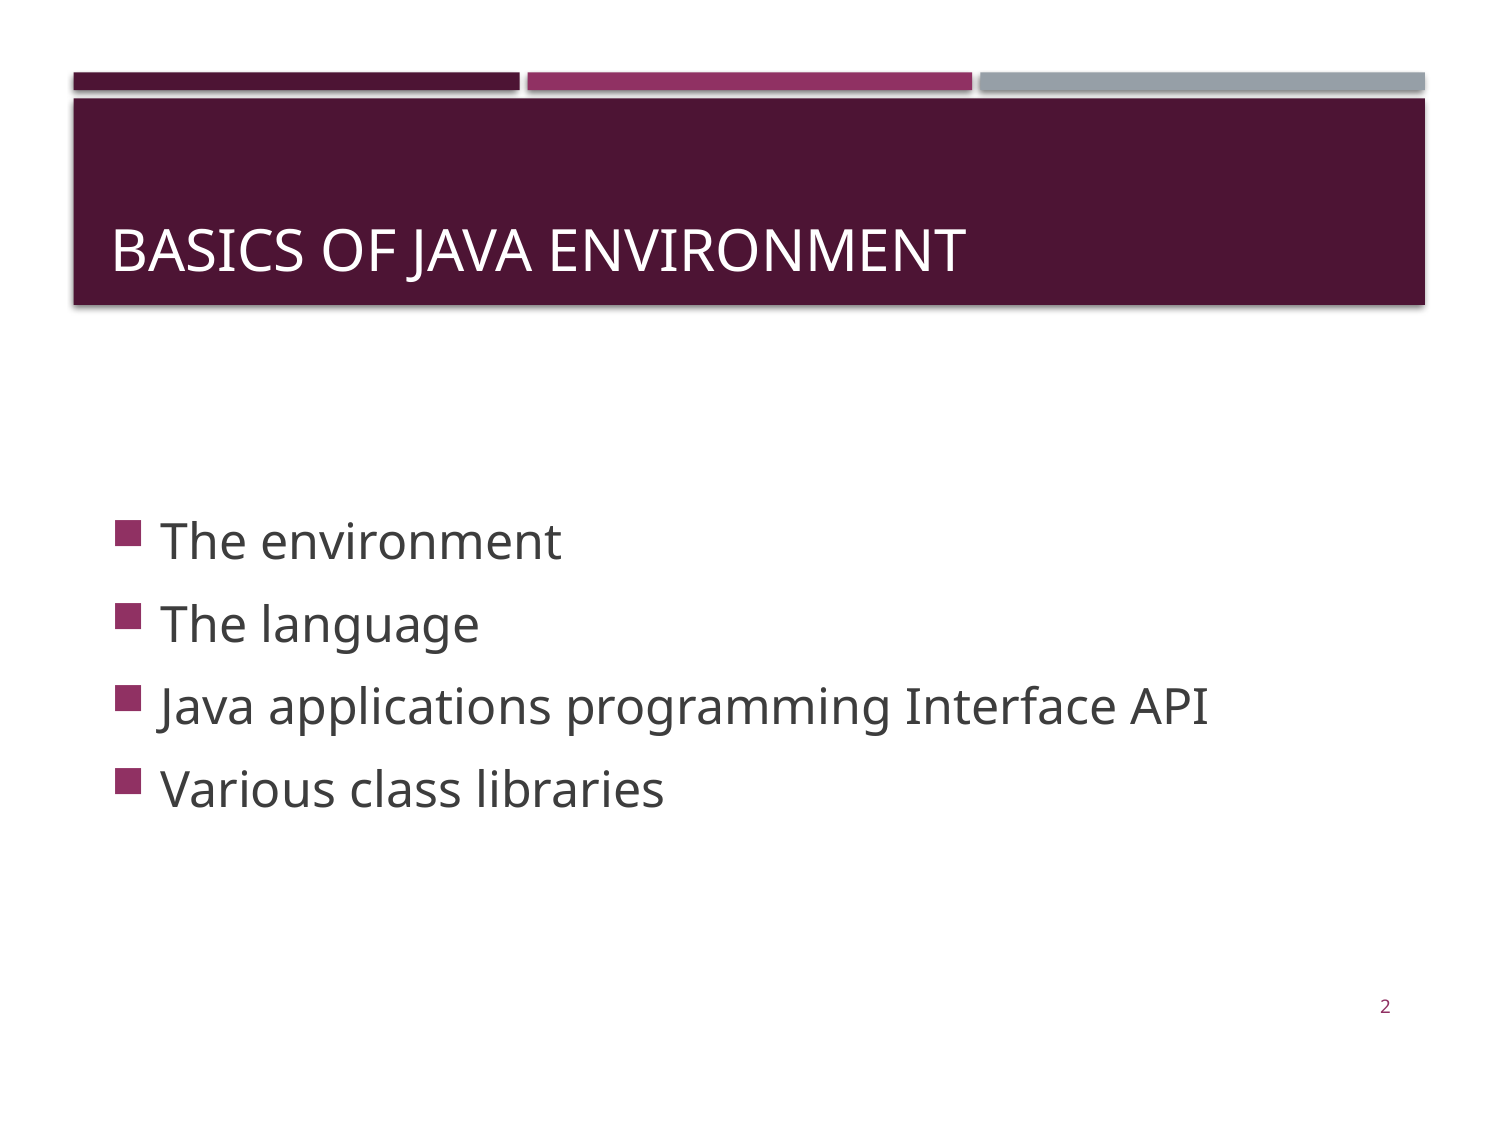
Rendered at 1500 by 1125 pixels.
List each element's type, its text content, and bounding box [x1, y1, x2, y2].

list The environment The language Java applications programming Interface API Various class libraries [95, 365, 1406, 962]
title Basics of Java Environment [95, 112, 1406, 291]
slide_number 2 [1279, 977, 1406, 1037]
